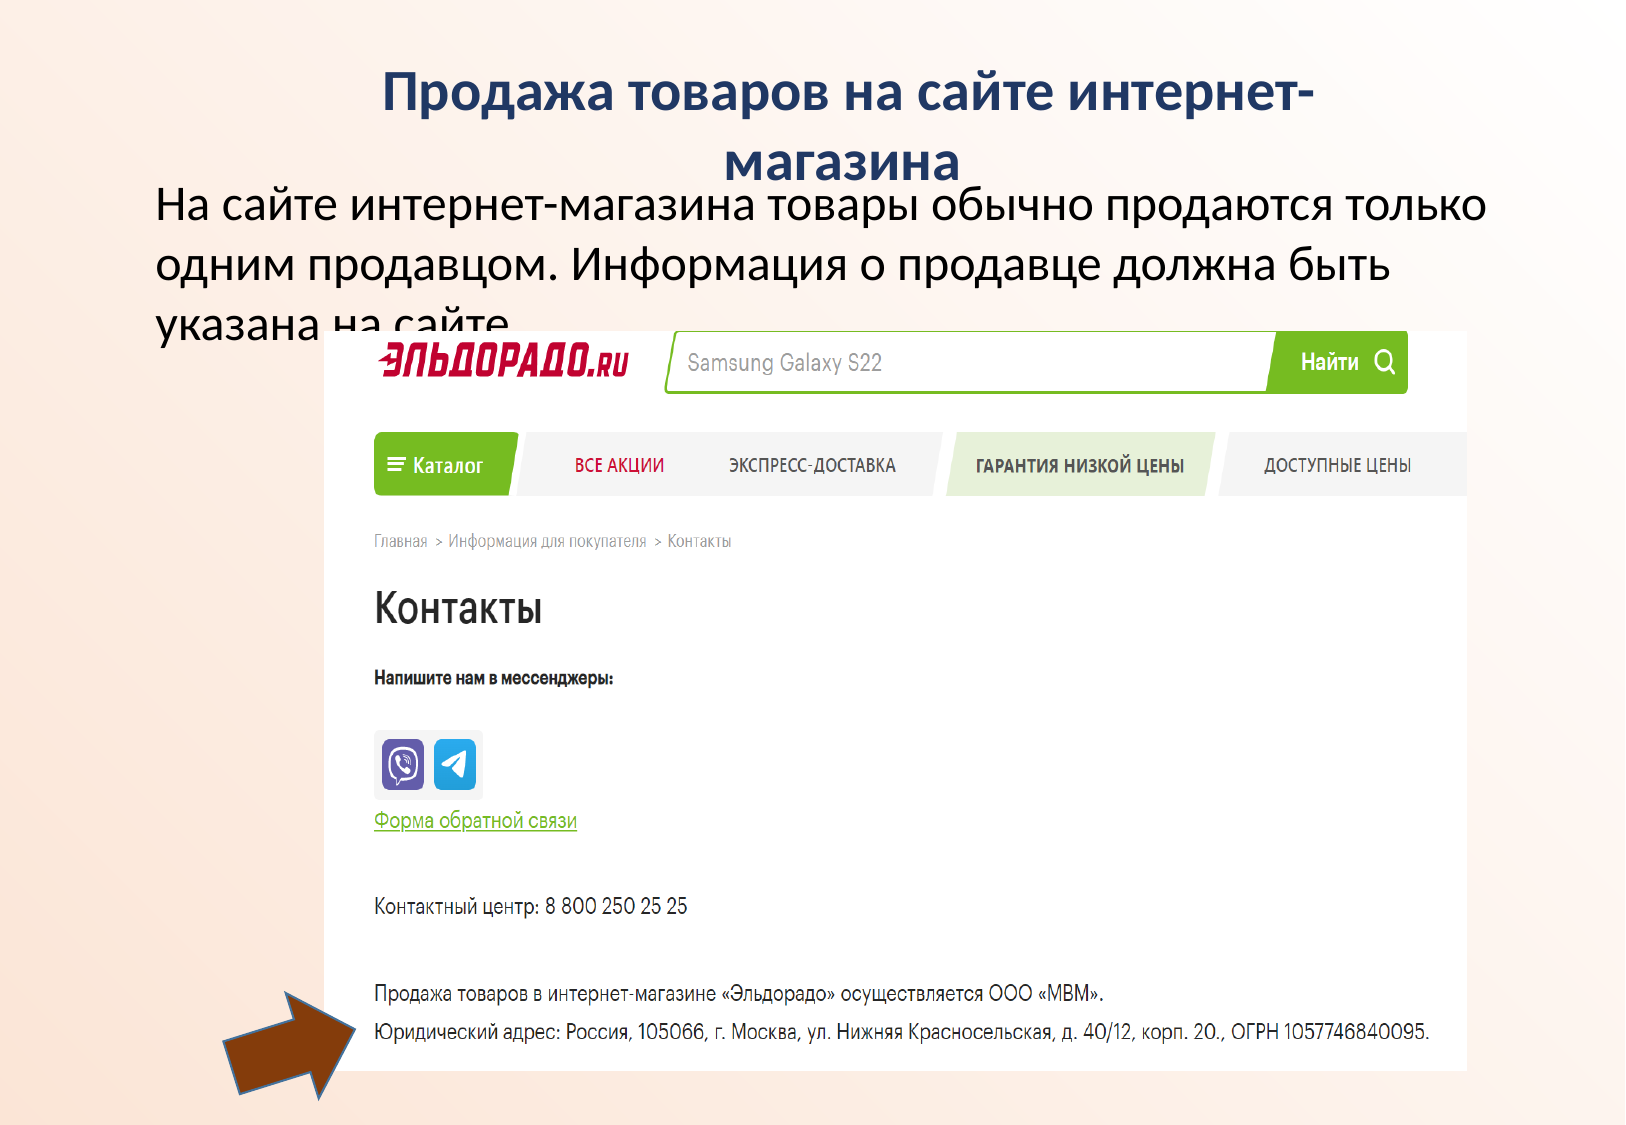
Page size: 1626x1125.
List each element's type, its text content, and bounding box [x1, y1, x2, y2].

text_box На сайте интернет-магазина товары обычно продаются только одним продавцом. Информация о продавце должна быть указана на сайте. [140, 162, 1577, 358]
text_box [222, 990, 335, 1102]
text_box Продажа товаров на сайте интернет-магазина [273, 44, 1425, 162]
picture [324, 331, 1467, 1071]
